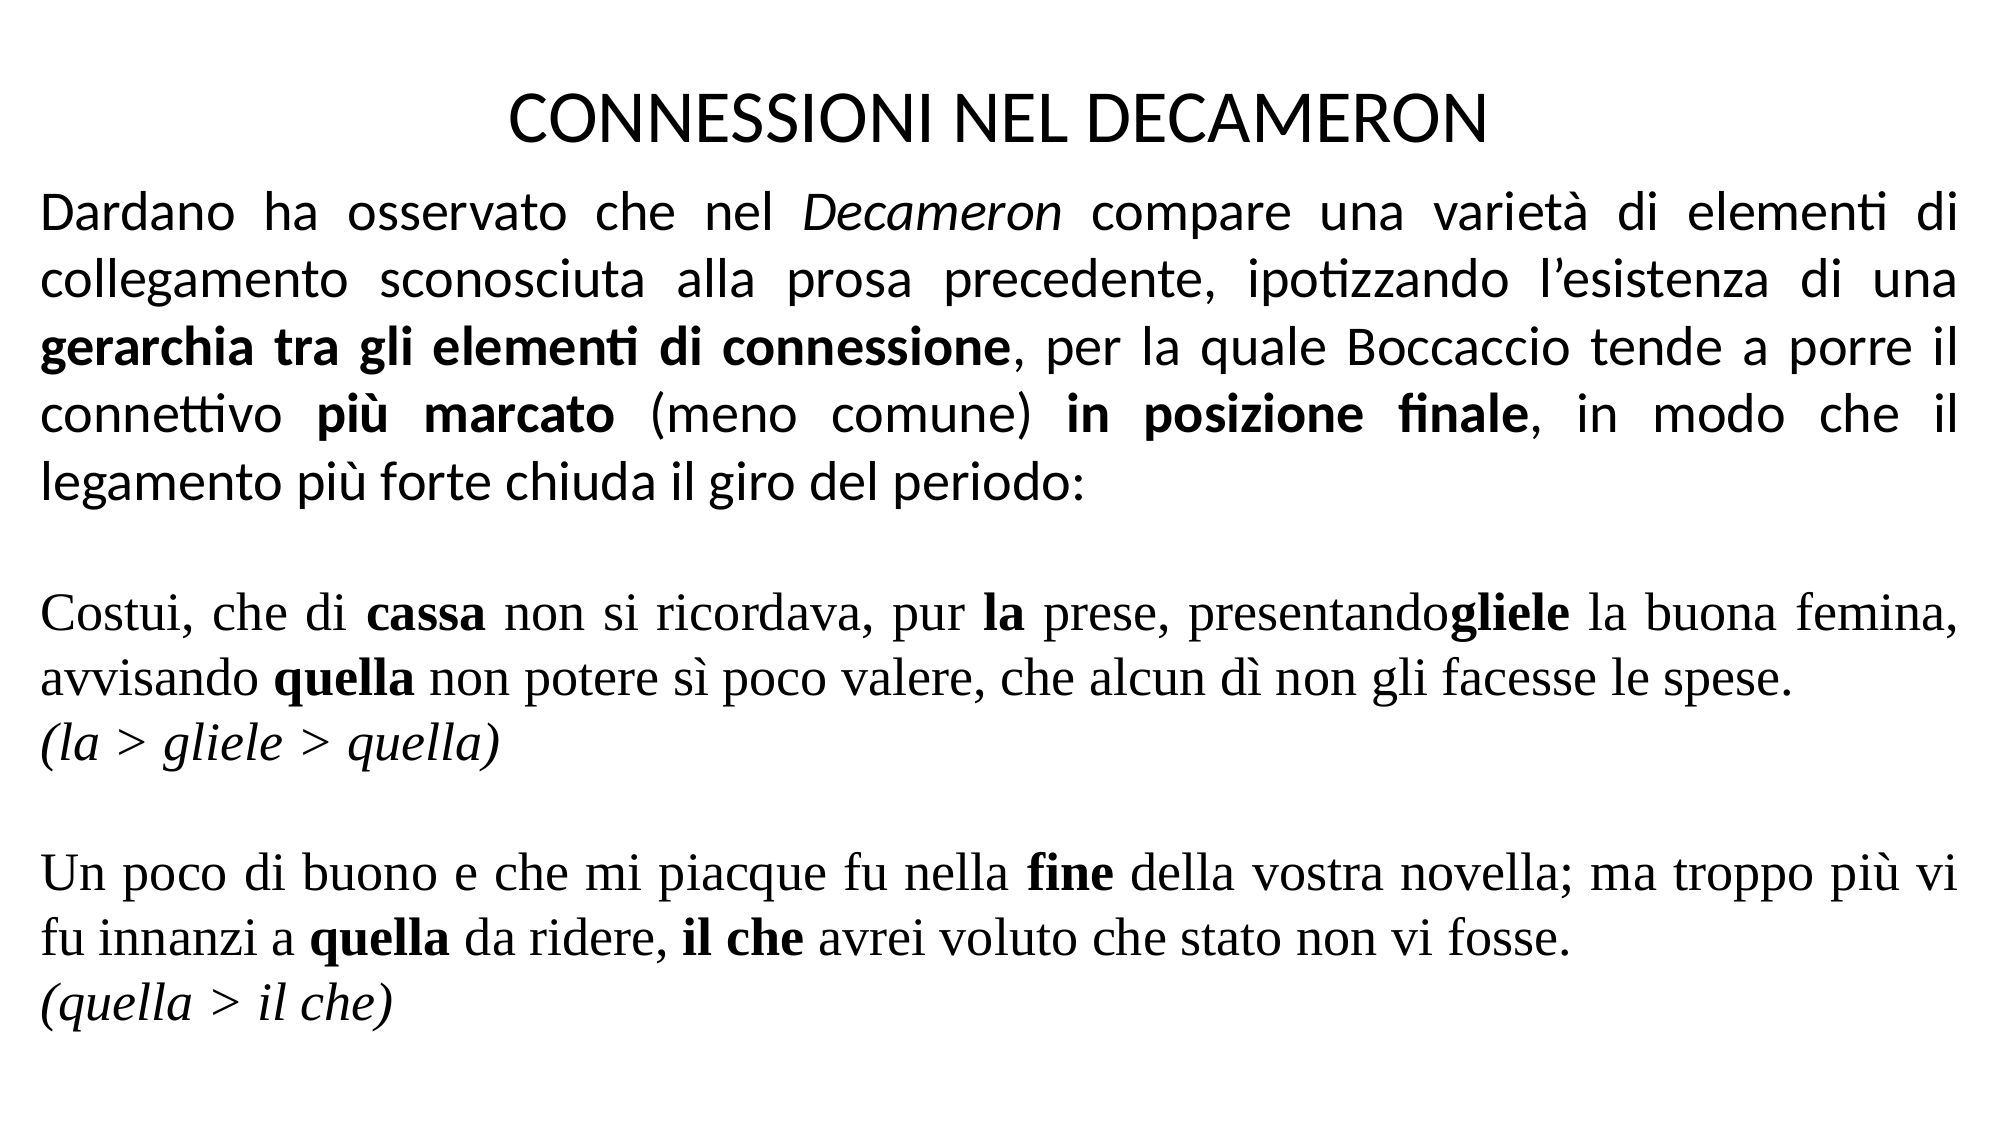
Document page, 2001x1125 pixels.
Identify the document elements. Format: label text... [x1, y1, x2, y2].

text_box CONNESSIONI NEL DECAMERON [53, 60, 1947, 166]
text_box Dardano ha osservato che nel Decameron compare una varietà di elementi di collegamento sconosciuta alla prosa precedente, ipotizzando l’esistenza di una gerarchia tra gli elementi di connessione, per la quale Boccaccio tende a porre il connettivo più marcato (meno comune) in posizione finale, in modo che il legamento più forte chiuda il giro del periodo: Costui, che di cassa non si ricordava, pur la prese, presentandogliele la buona femina, avvisando quella non potere sì poco valere, che alcun dì non gli facesse le spese. (la > gliele > quella) Un poco di buono e che mi piacque fu nella fine della vostra novella; ma troppo più vi fu innanzi a quella da ridere, il che avrei voluto che stato non vi fosse. (quella > il che) [25, 166, 1975, 1104]
